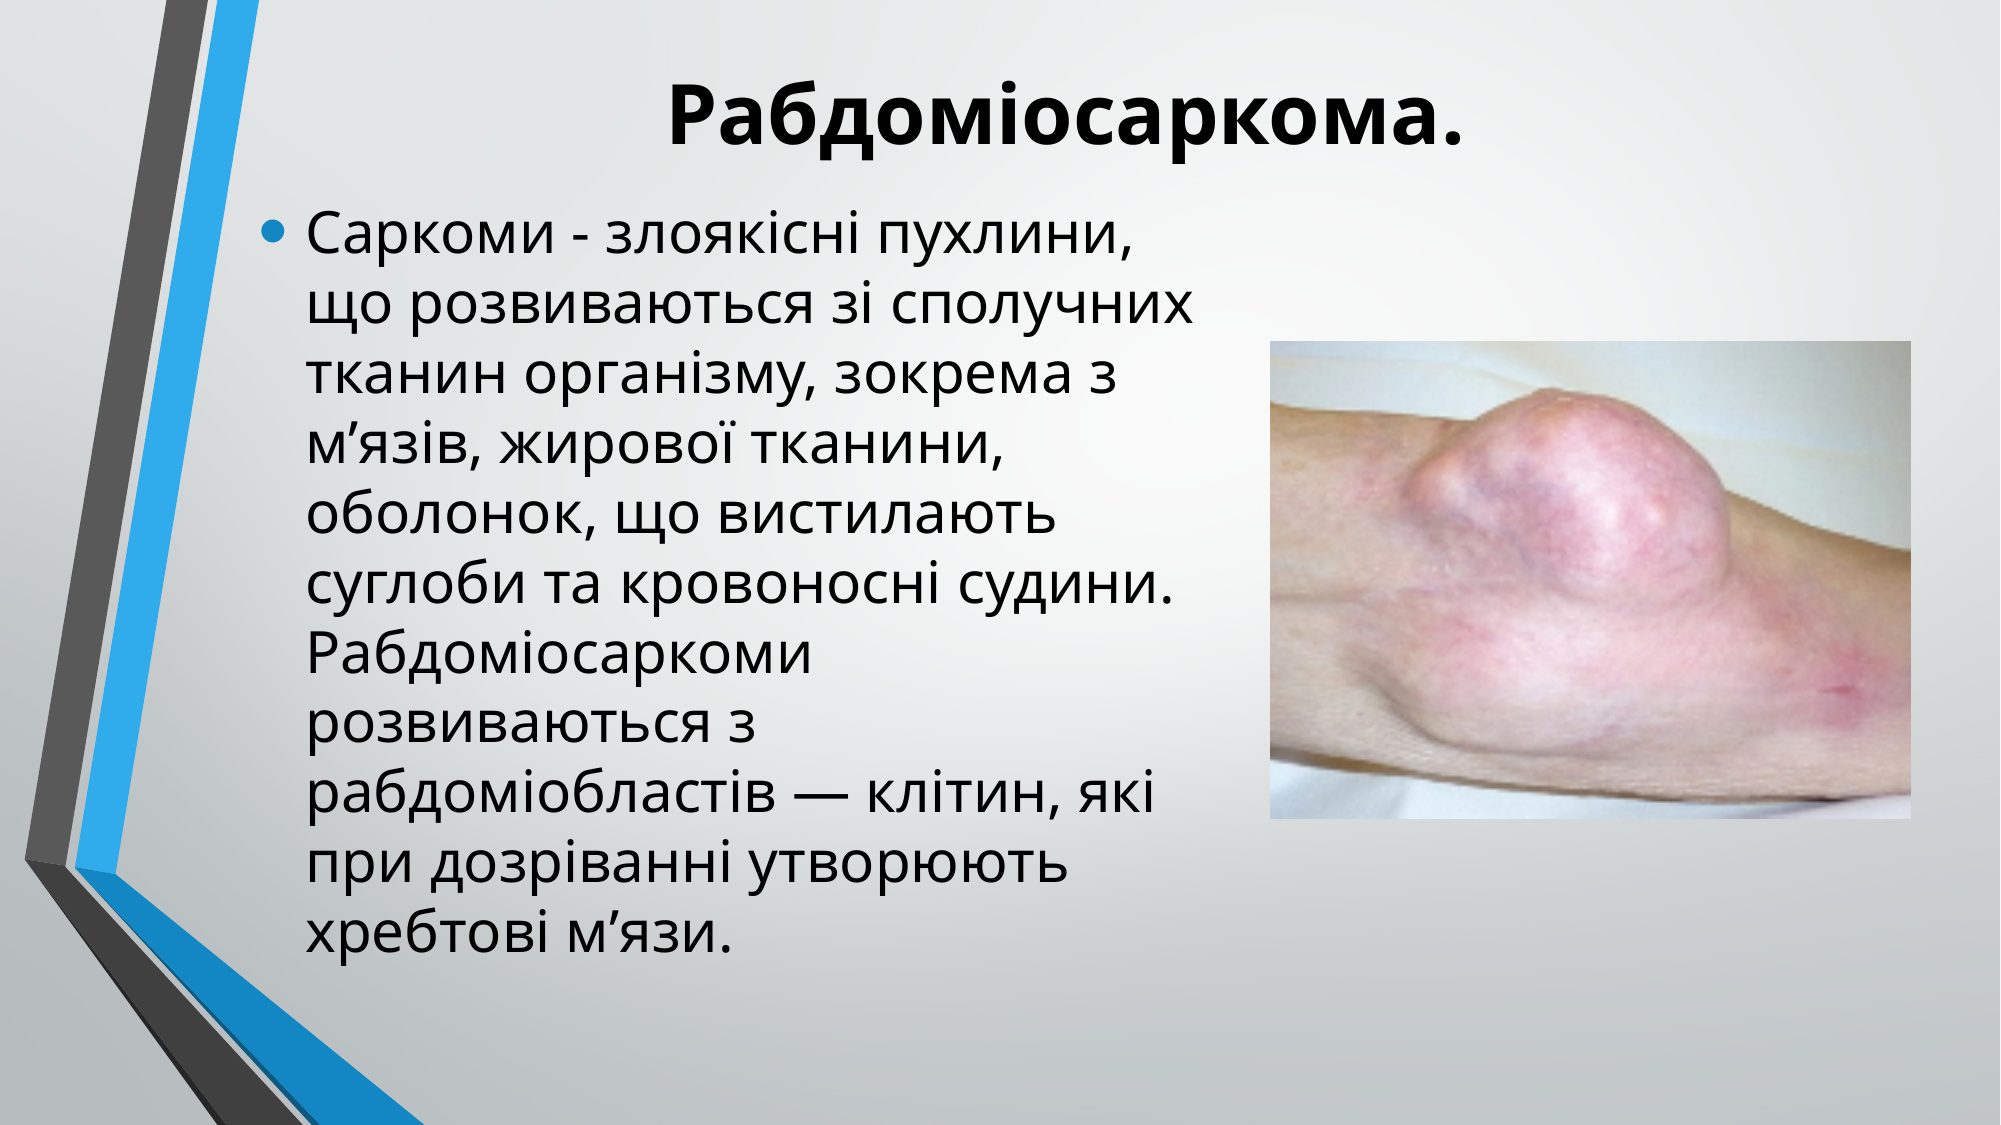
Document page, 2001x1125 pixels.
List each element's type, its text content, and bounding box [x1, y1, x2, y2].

list Саркоми - злоякісні пухлини, що розвиваються зі сполучних тканин організму, зокрема з м’язів, жирової тканини, оболонок, що вистилають суглоби та кровоносні судини. Рабдоміосаркоми розвиваються з рабдоміобластів — клітин, які при дозріванні утворюють хребтові м’язи. [243, 175, 1232, 985]
title Рабдоміосаркома. [243, 47, 1887, 176]
picture [1270, 341, 1911, 819]
